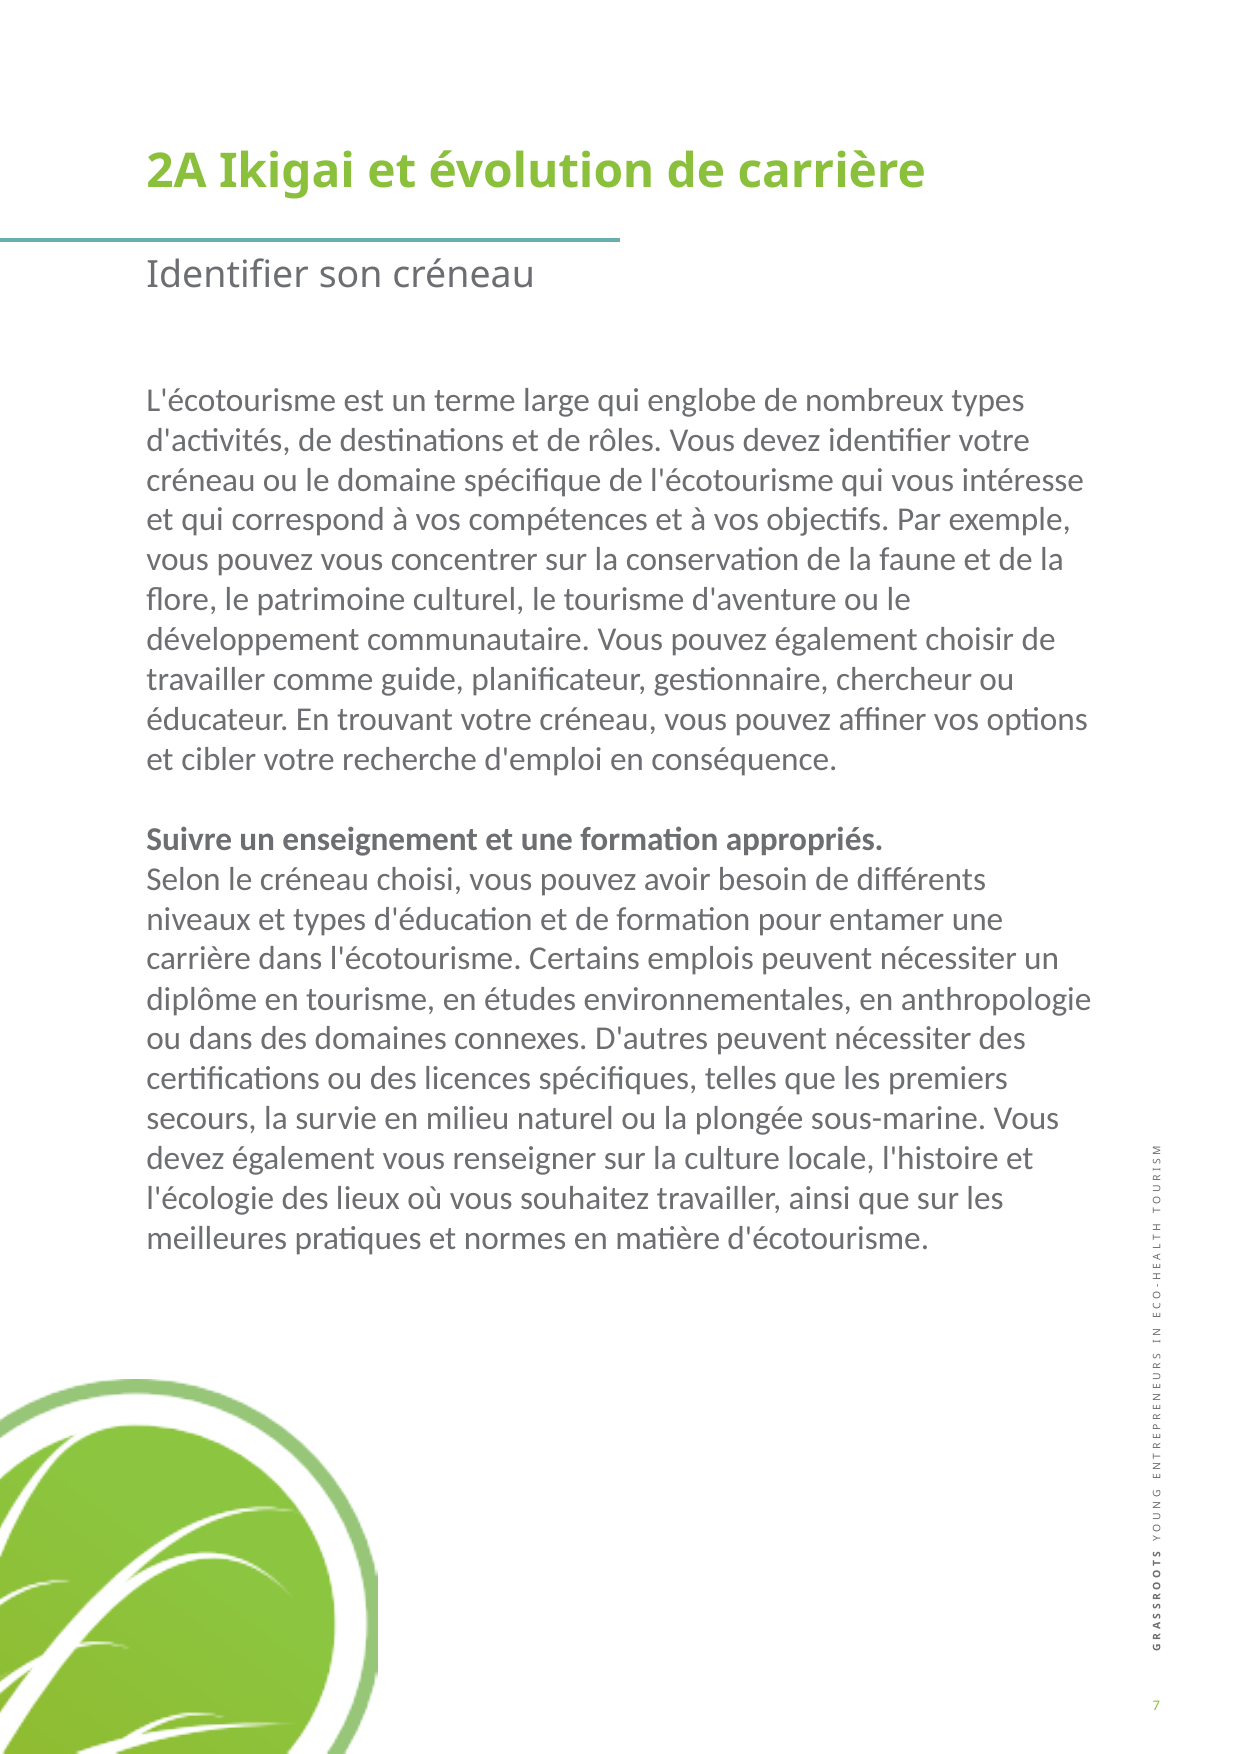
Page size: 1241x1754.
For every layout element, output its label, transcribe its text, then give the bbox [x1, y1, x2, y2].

slide_number 7 [1125, 1666, 1187, 1743]
list Identifier son créneau [131, 242, 1109, 371]
list L'écotourisme est un terme large qui englobe de nombreux types d'activités, de destinations et de rôles. Vous devez identifier votre créneau ou le domaine spécifique de l'écotourisme qui vous intéresse et qui correspond à vos compétences et à vos objectifs. Par exemple, vous pouvez vous concentrer sur la conservation de la faune et de la flore, le patrimoine culturel, le tourisme d'aventure ou le développement communautaire. Vous pouvez également choisir de travailler comme guide, planificateur, gestionnaire, chercheur ou éducateur. En trouvant votre créneau, vous pouvez affiner vos options et cibler votre recherche d'emploi en conséquence. Suivre un enseignement et une formation appropriés. Selon le créneau choisi, vous pouvez avoir besoin de différents niveaux et types d'éducation et de formation pour entamer une carrière dans l'écotourisme. Certains emplois peuvent nécessiter un diplôme en tourisme, en études environnementales, en anthropologie ou dans des domaines connexes. D'autres peuvent nécessiter des certifications ou des licences spécifiques, telles que les premiers secours, la survie en milieu naturel ou la plongée sous-marine. Vous devez également vous renseigner sur la culture locale, l'histoire et l'écologie des lieux où vous souhaitez travailler, ainsi que sur les meilleures pratiques et normes en matière d'écotourisme. [131, 371, 1109, 1585]
list 2A Ikigai et évolution de carrière [131, 132, 1109, 242]
